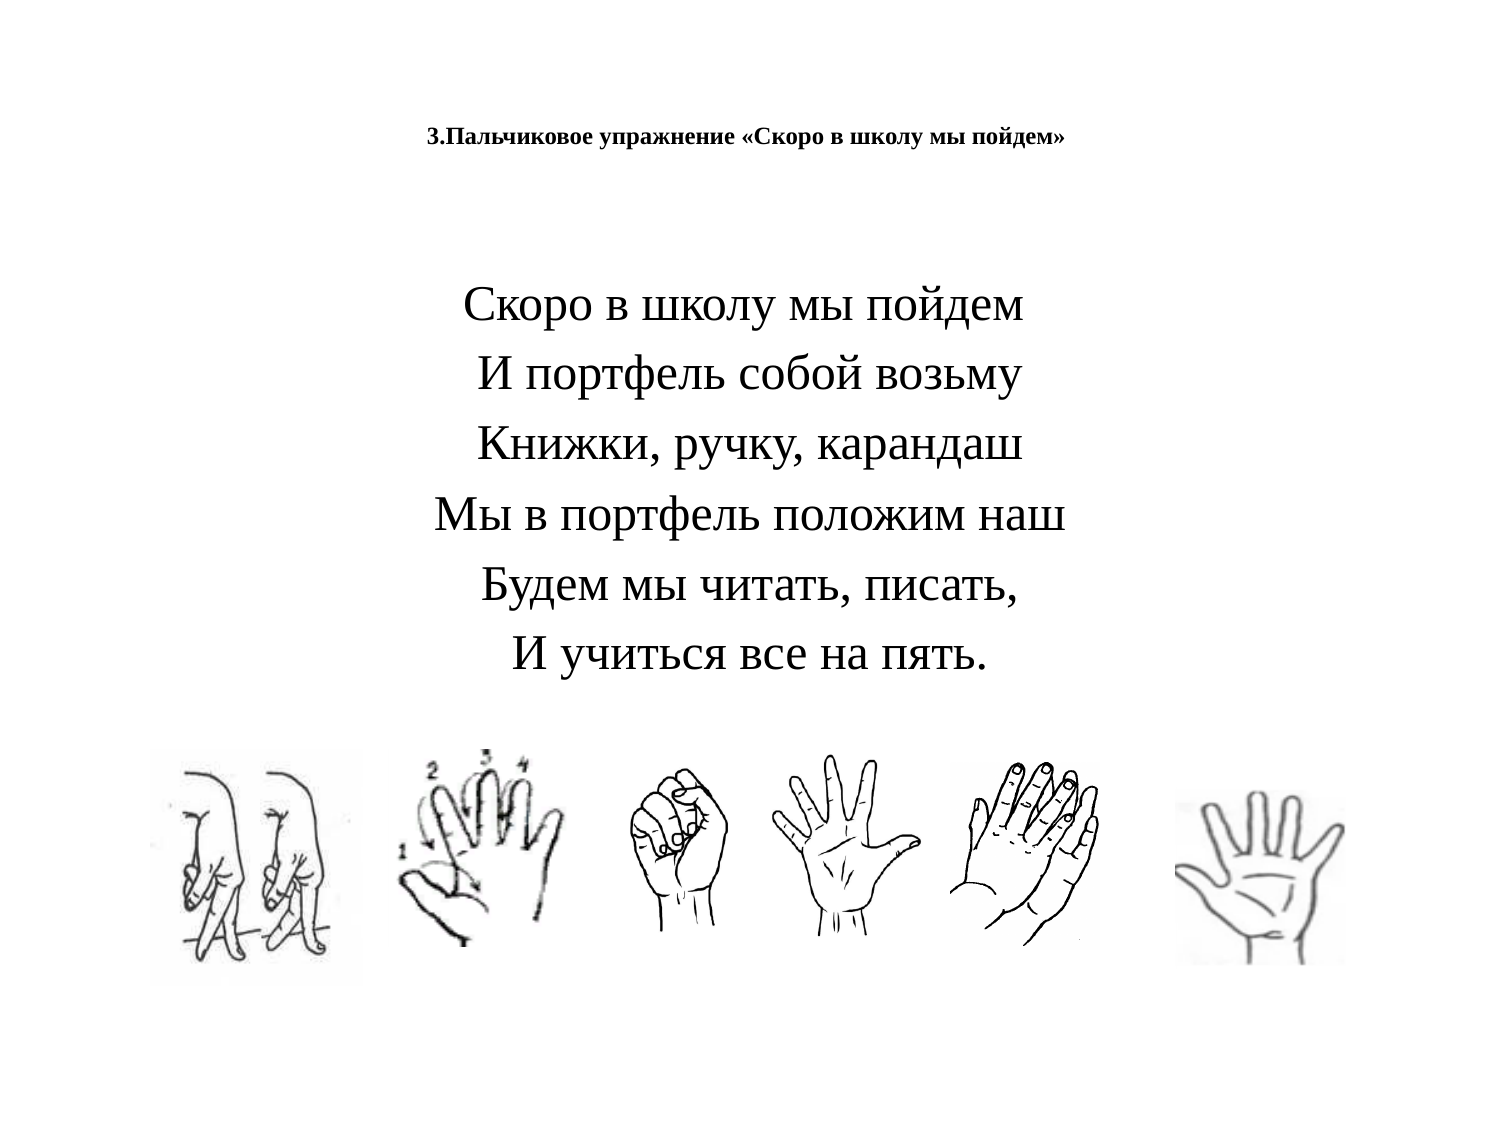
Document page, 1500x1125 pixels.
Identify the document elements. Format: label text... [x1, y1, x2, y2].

picture [387, 749, 576, 948]
list Скоро в школу мы пойдем И портфель собой возьму Книжки, ручку, карандаш Мы в портфель положим наш Будем мы читать, писать, И учиться все на пять. [75, 262, 1425, 1005]
picture [624, 749, 926, 946]
title 3.Пальчиковое упражнение «Скоро в школу мы пойдем» [75, 45, 1425, 233]
picture [1174, 787, 1351, 969]
picture [149, 749, 363, 987]
picture [949, 762, 1101, 951]
